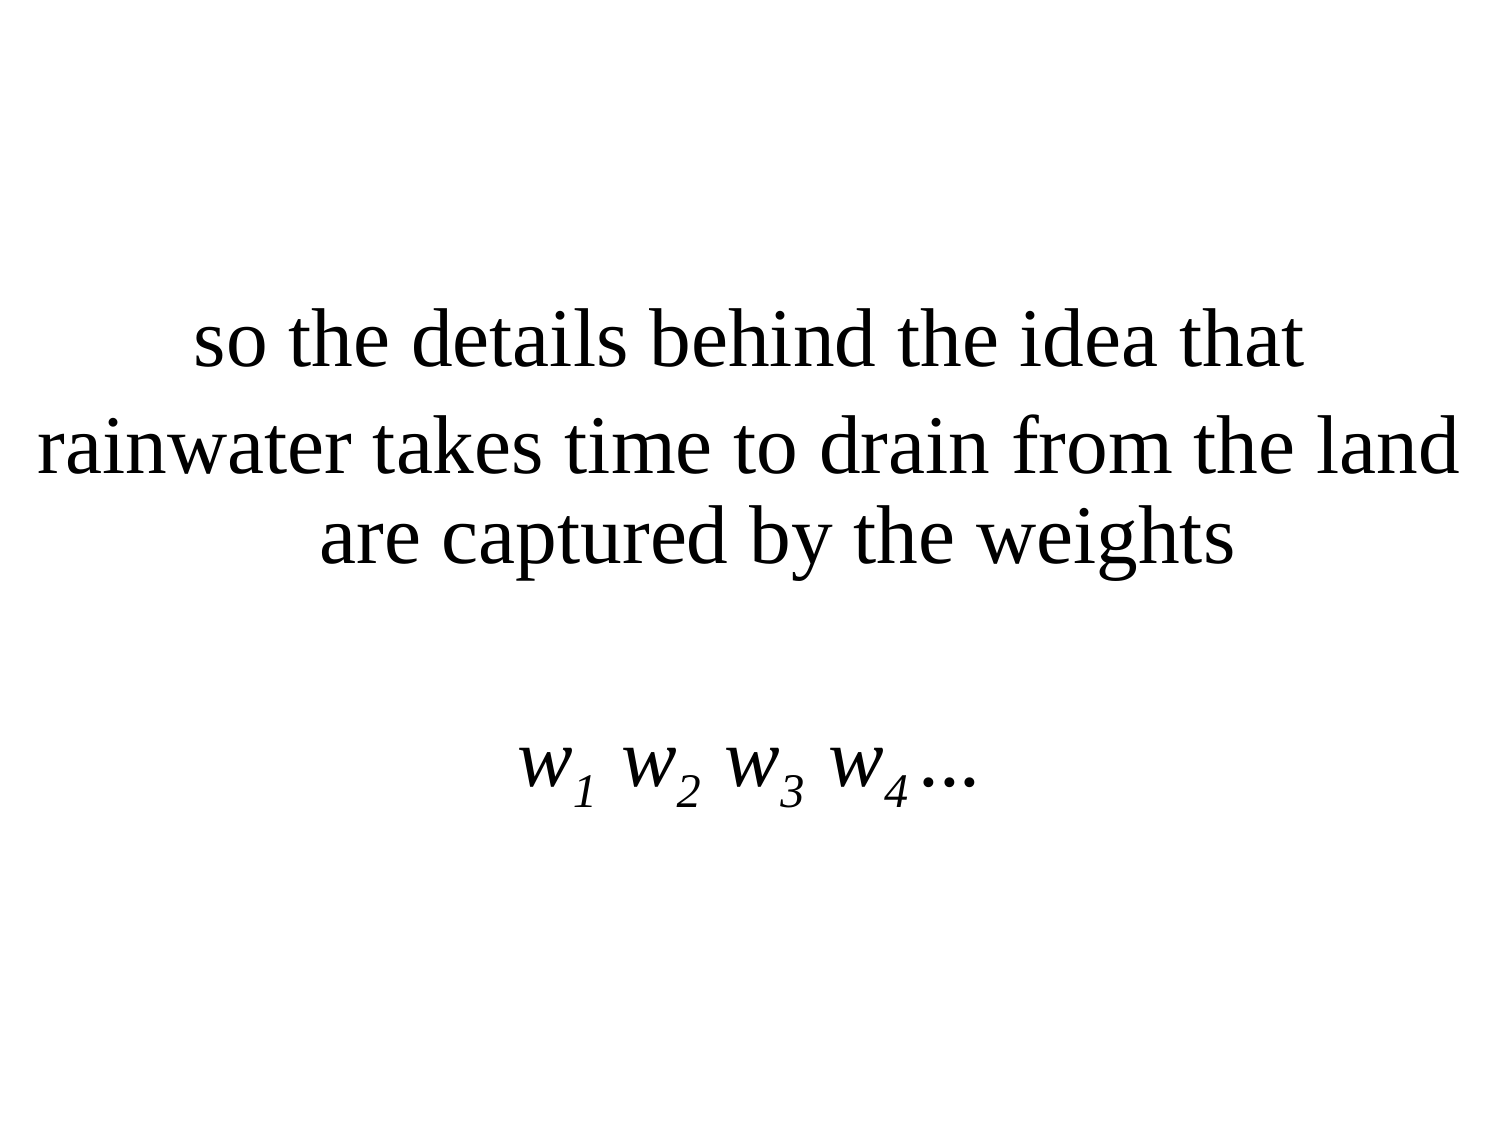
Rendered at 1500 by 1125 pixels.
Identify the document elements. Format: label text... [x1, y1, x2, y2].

text_box so the details behind the idea that rainwater takes time to drain from the land are captured by the weights w1 w2 w3 w4 ... [0, 287, 1500, 700]
